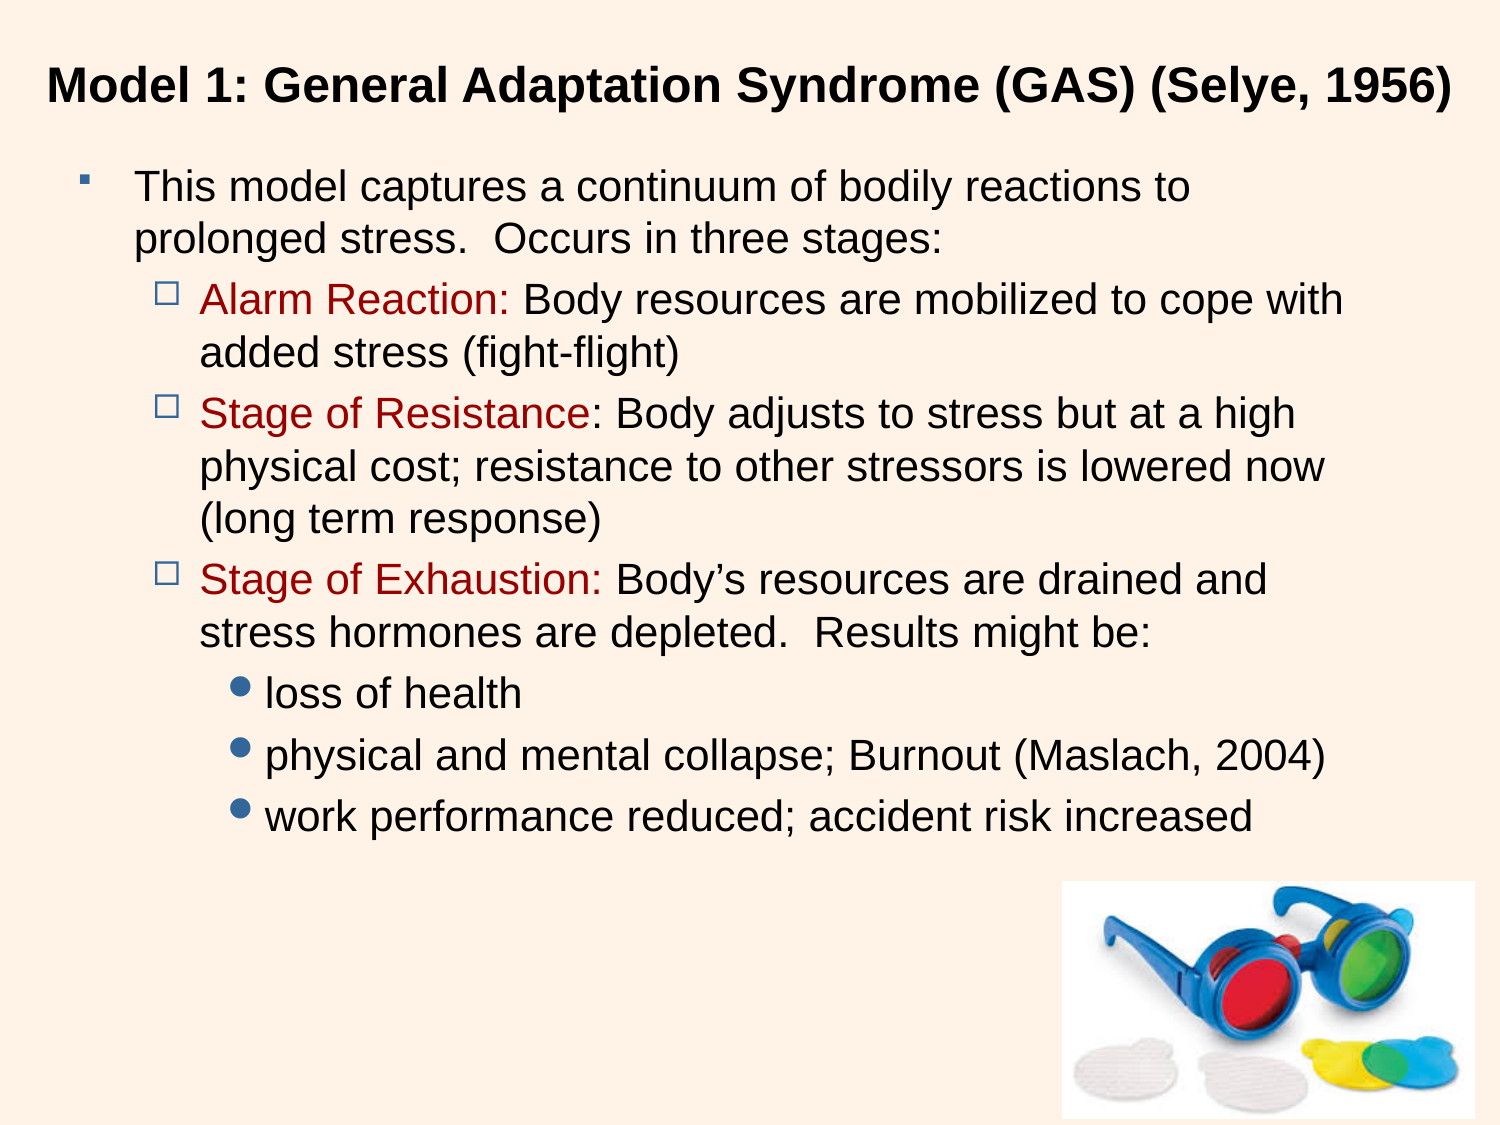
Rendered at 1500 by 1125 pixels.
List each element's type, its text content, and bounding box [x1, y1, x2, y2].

picture [1062, 881, 1476, 1120]
text_box Model 1: General Adaptation Syndrome (GAS) (Selye, 1956) [0, 44, 1500, 120]
list This model captures a continuum of bodily reactions to prolonged stress. Occurs in three stages: Alarm Reaction: Body resources are mobilized to cope with added stress (fight-flight) Stage of Resistance: Body adjusts to stress but at a high physical cost; resistance to other stressors is lowered now (long term response) Stage of Exhaustion: Body’s resources are drained and stress hormones are depleted. Results might be: loss of health physical and mental collapse; Burnout (Maslach, 2004) work performance reduced; accident risk increased [62, 149, 1388, 976]
